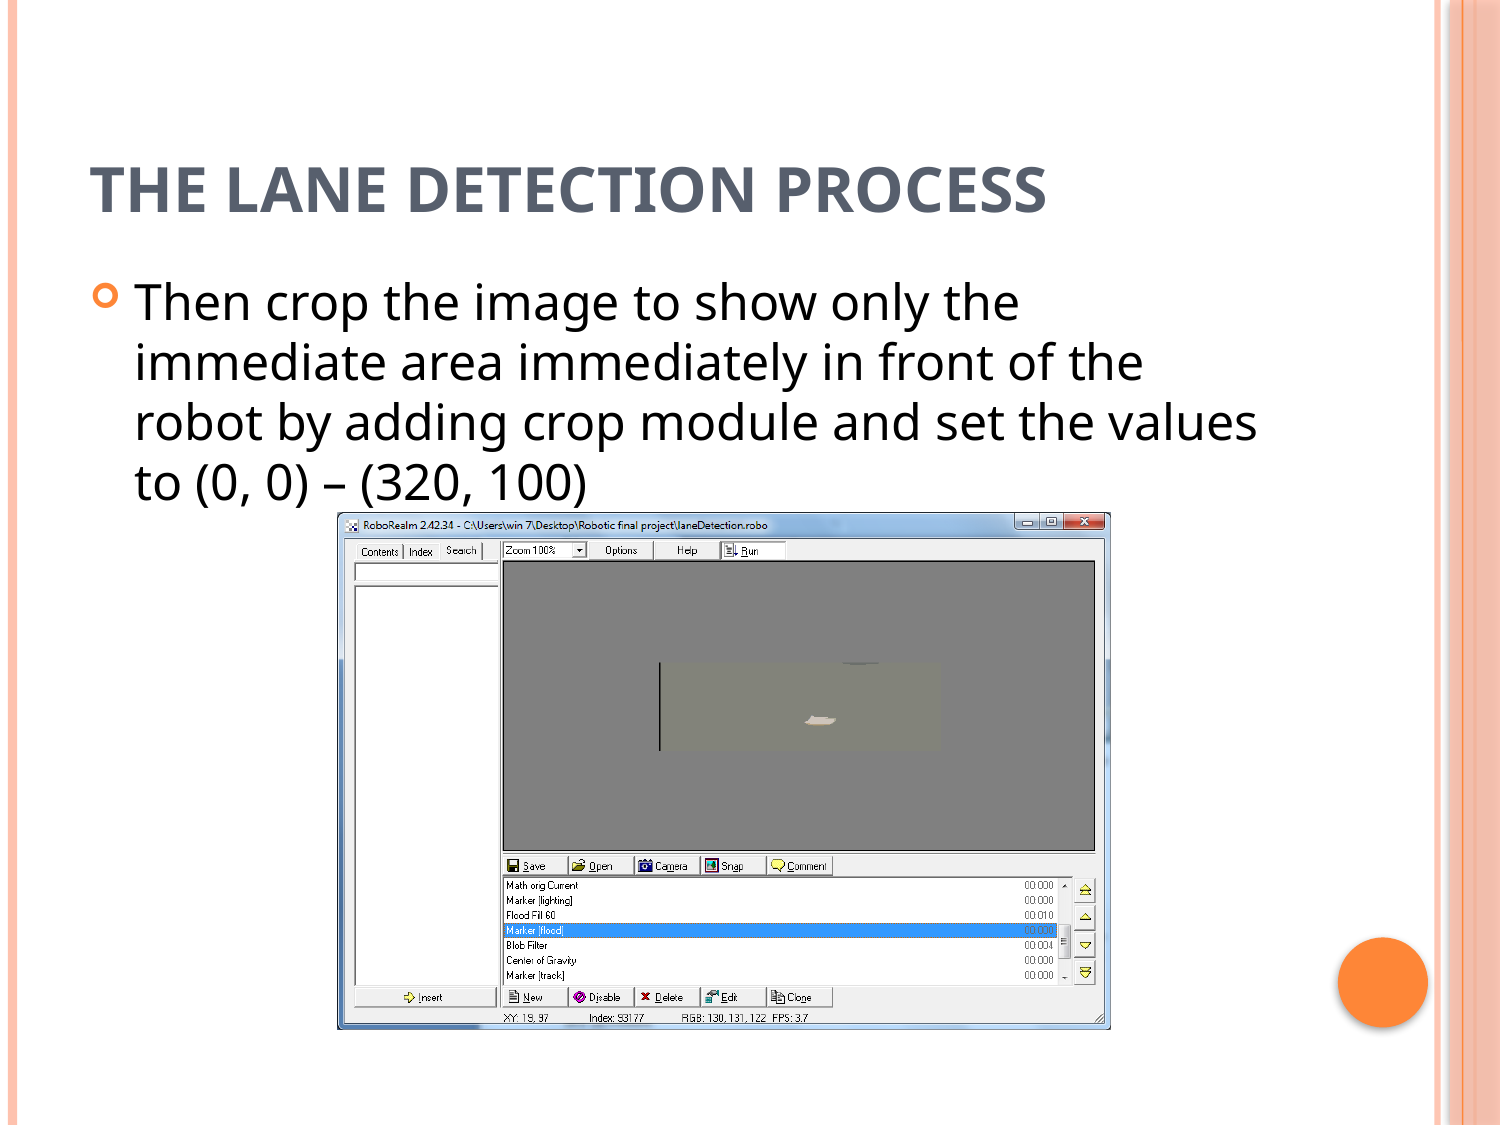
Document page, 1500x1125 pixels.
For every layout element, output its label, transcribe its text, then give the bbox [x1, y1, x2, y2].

picture [336, 511, 1111, 1031]
list Then crop the image to show only the immediate area immediately in front of the robot by adding crop module and set the values to (0, 0) – (320, 100) [75, 262, 1300, 1062]
title The Lane Detection Process [75, 45, 1300, 233]
